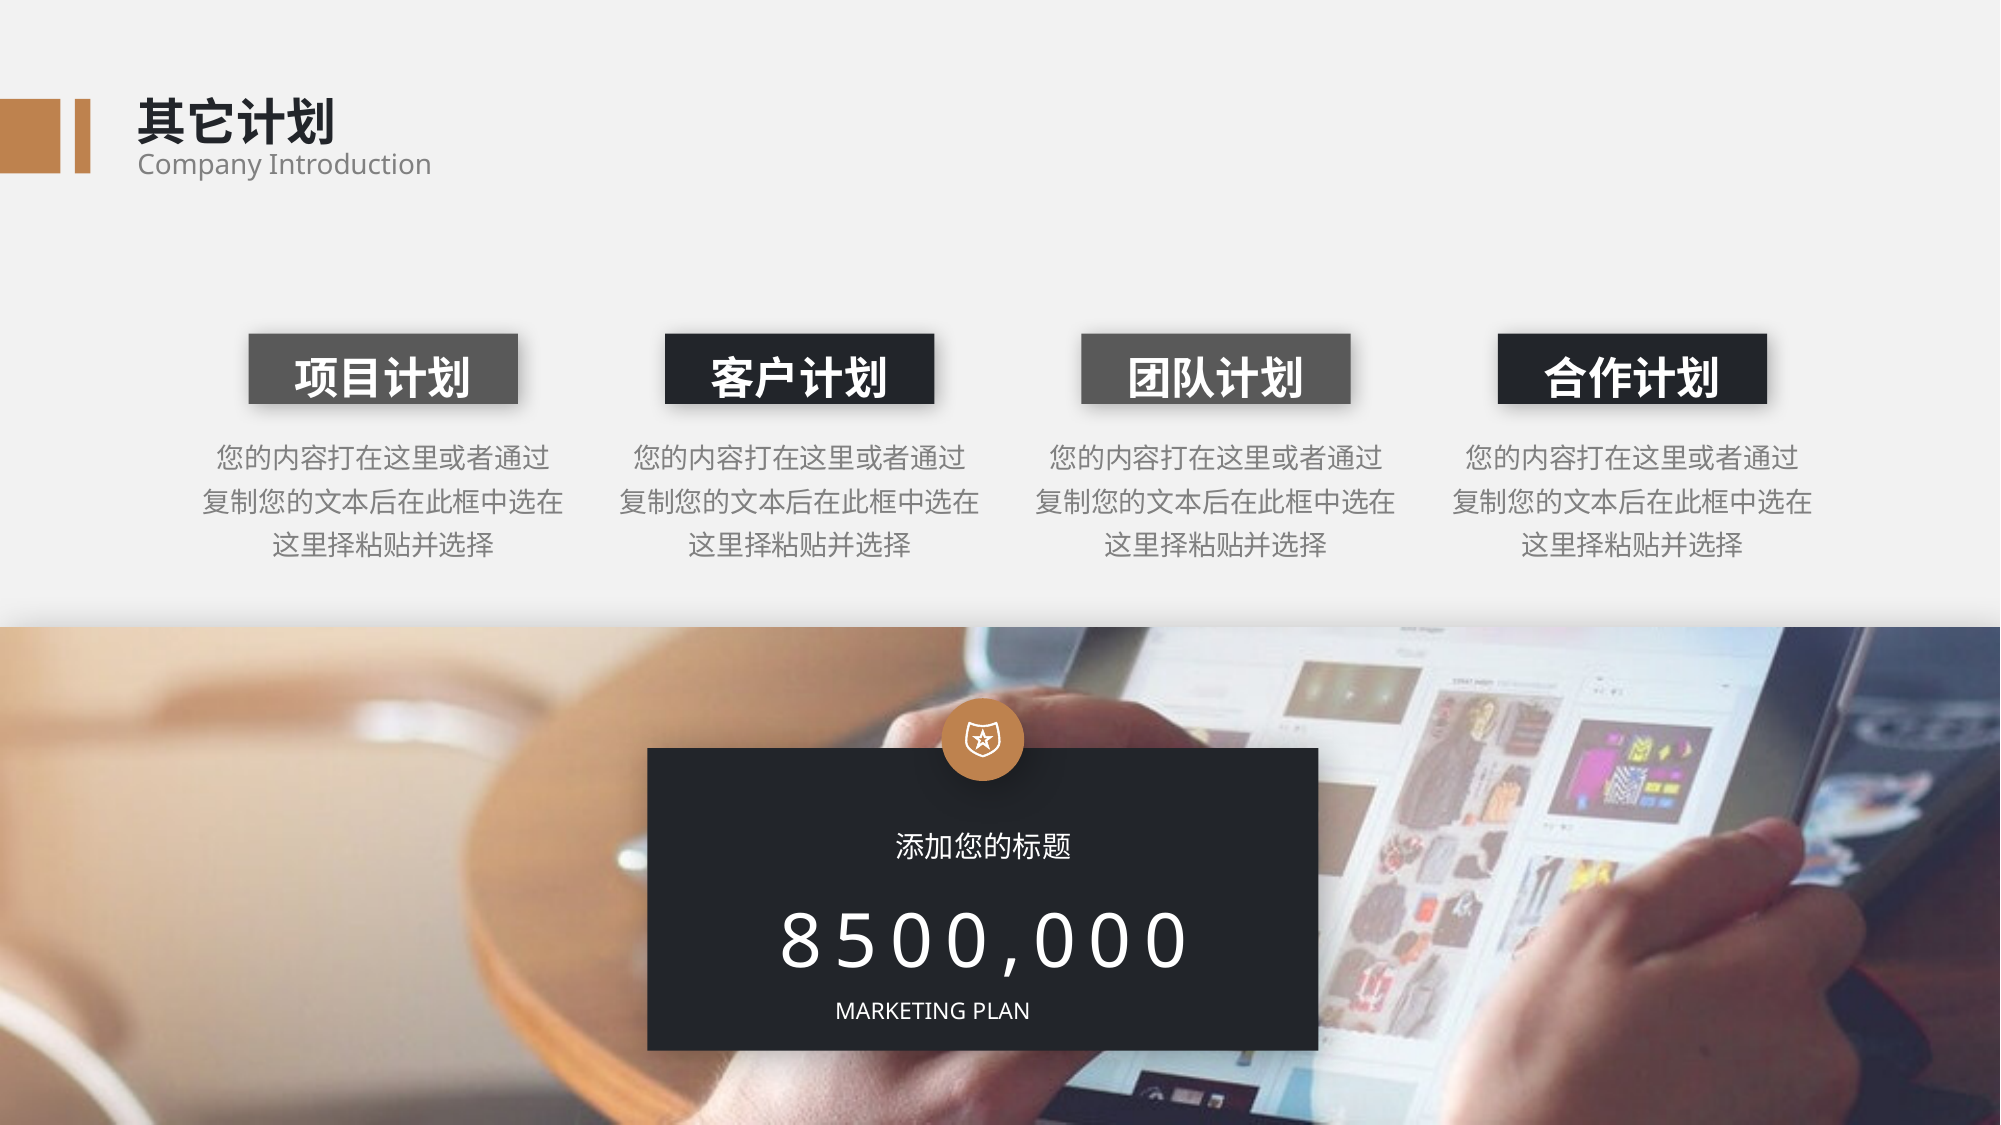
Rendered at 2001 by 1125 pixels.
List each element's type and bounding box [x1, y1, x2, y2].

text_box [1029, 333, 1403, 563]
text_box [119, 83, 643, 189]
text_box [196, 333, 570, 563]
text_box [1445, 333, 1819, 563]
text_box [647, 698, 1319, 1051]
text_box [0, 627, 2000, 1125]
text_box [613, 333, 987, 563]
